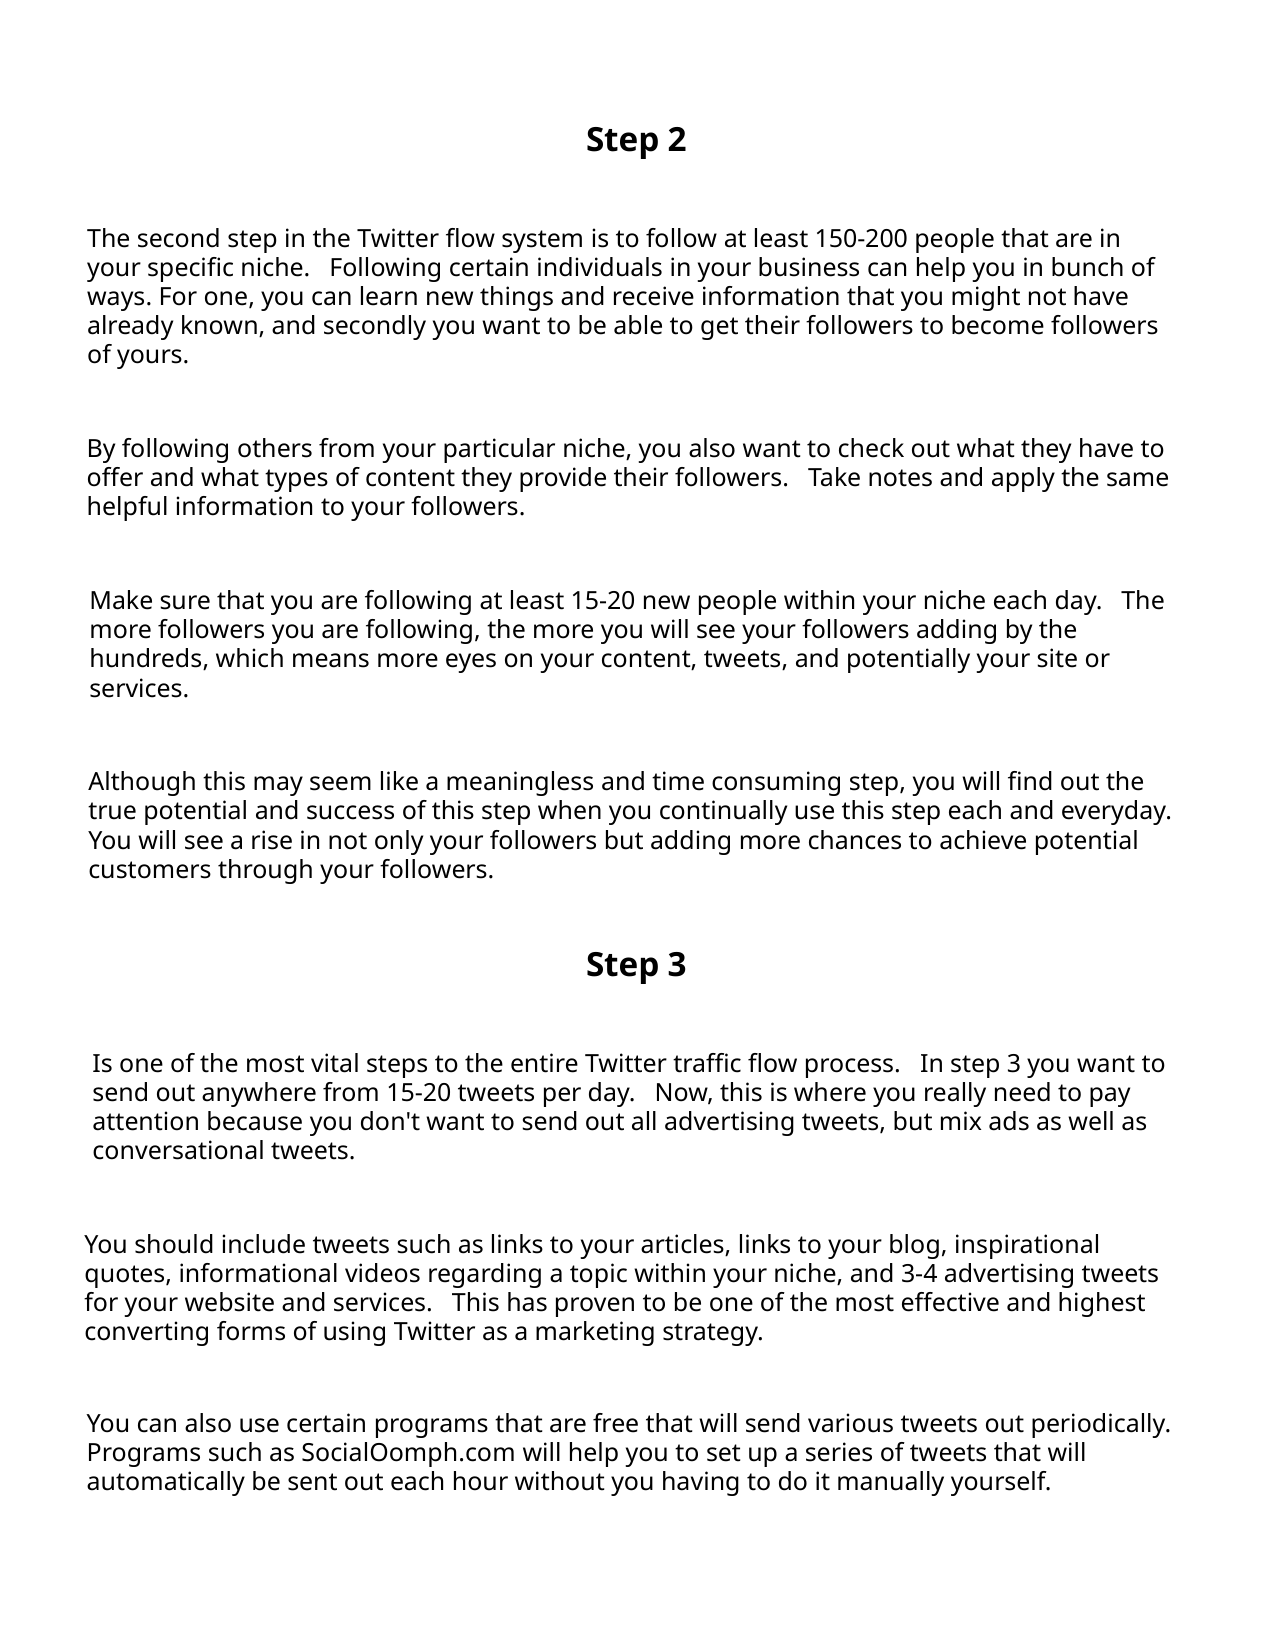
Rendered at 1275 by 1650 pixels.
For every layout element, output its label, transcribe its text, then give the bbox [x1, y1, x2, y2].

text_box Make sure that you are following at least 15-20 new people within your niche each day. The more followers you are following, the more you will see your followers adding by the hundreds, which means more eyes on your content, tweets, and potentially your site or services. [89, 585, 1165, 710]
text_box You should include tweets such as links to your articles, links to your blog, inspirational quotes, informational videos regarding a topic within your niche, and 3-4 advertising tweets for your website and services. This has proven to be one of the most effective and highest converting forms of using Twitter as a marketing strategy. [84, 1229, 1160, 1354]
text_box You can also use certain programs that are free that will send various tweets out periodically. Programs such as SocialOomph.com will help you to set up a series of tweets that will automatically be sent out each hour without you having to do it manually yourself. [86, 1408, 1172, 1504]
text_box By following others from your particular niche, you also want to check out what they have to offer and what types of content they provide their followers. Take notes and apply the same helpful information to your followers. [86, 433, 1170, 529]
text_box The second step in the Twitter flow system is to follow at least 150-200 people that are in your specific niche. Following certain individuals in your business can help you in bunch of ways. For one, you can learn new things and receive information that you might not have already known, and secondly you want to be able to get their followers to become followers of yours. [87, 222, 1159, 377]
text_box Step 3 [585, 943, 687, 991]
text_box Step 2 [585, 118, 687, 166]
text_box Is one of the most vital steps to the entire Twitter traffic flow process. In step 3 you want to send out anywhere from 15-20 tweets per day. Now, this is where you really need to pay attention because you don't want to send out all advertising tweets, but mix ads as well as conversational tweets. [92, 1047, 1166, 1172]
text_box Although this may seem like a meaningless and time consuming step, you will find out the true potential and success of this step when you continually use this step each and everyday. You will see a rise in not only your followers but adding more chances to achieve potential customers through your followers. [88, 766, 1172, 891]
